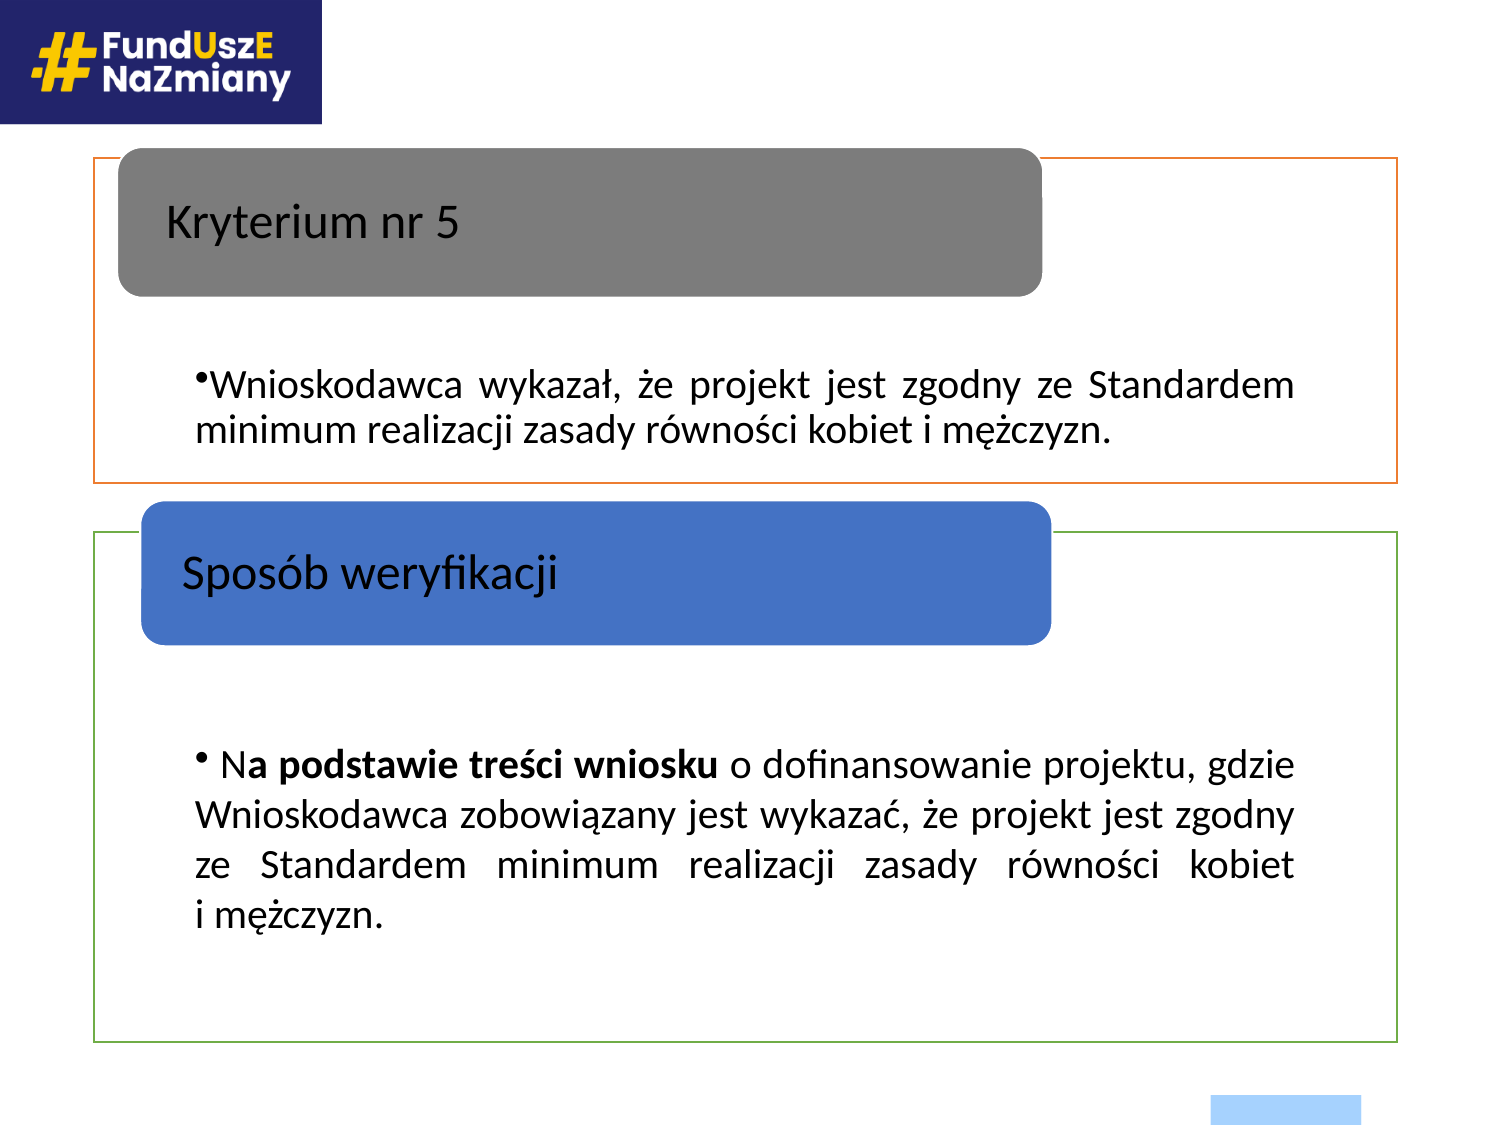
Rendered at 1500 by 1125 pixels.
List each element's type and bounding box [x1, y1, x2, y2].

picture [0, 0, 1500, 1125]
list [93, 147, 1397, 1048]
